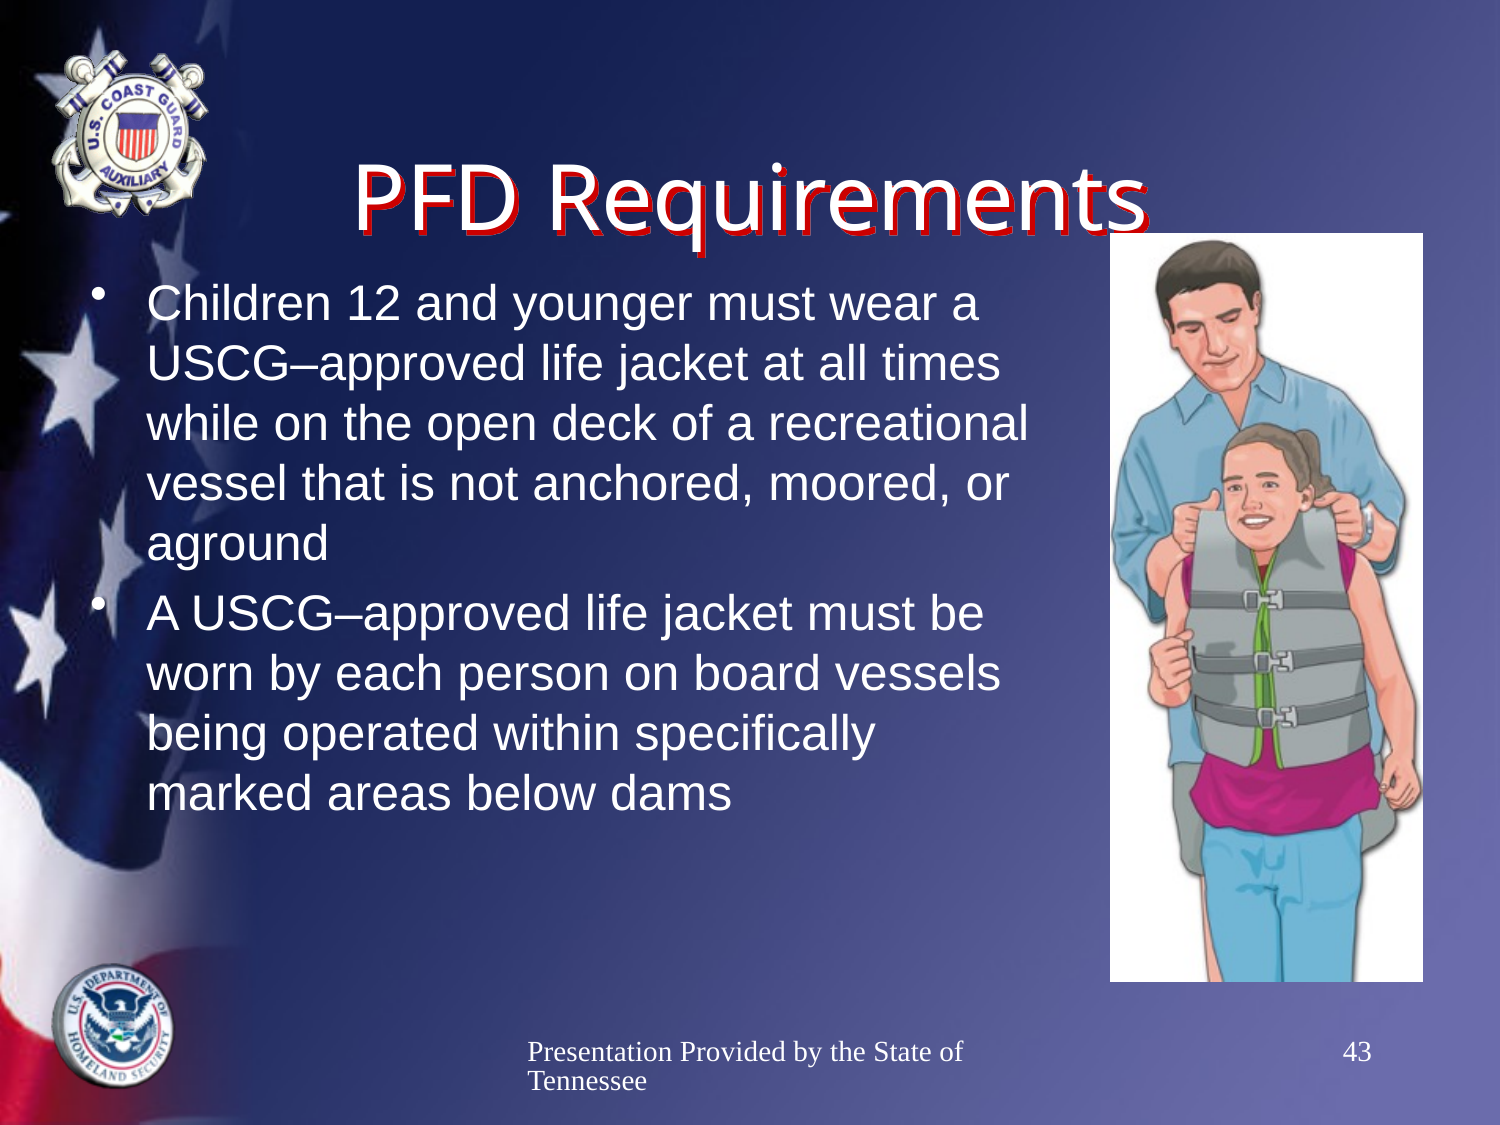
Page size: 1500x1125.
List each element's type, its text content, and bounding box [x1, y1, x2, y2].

footer Presentation Provided by the State of Tennessee [512, 1025, 988, 1100]
slide_number 43 [1074, 1025, 1388, 1100]
title PFD Requirements [112, 99, 1388, 288]
list Children 12 and younger must wear a USCG–approved life jacket at all times while on the open deck of a recreational vessel that is not anchored, moored, or aground A USCG–approved life jacket must be worn by each person on board vessels being operated within specifically marked areas below dams [75, 262, 1071, 1069]
picture [0, 0, 1500, 1125]
